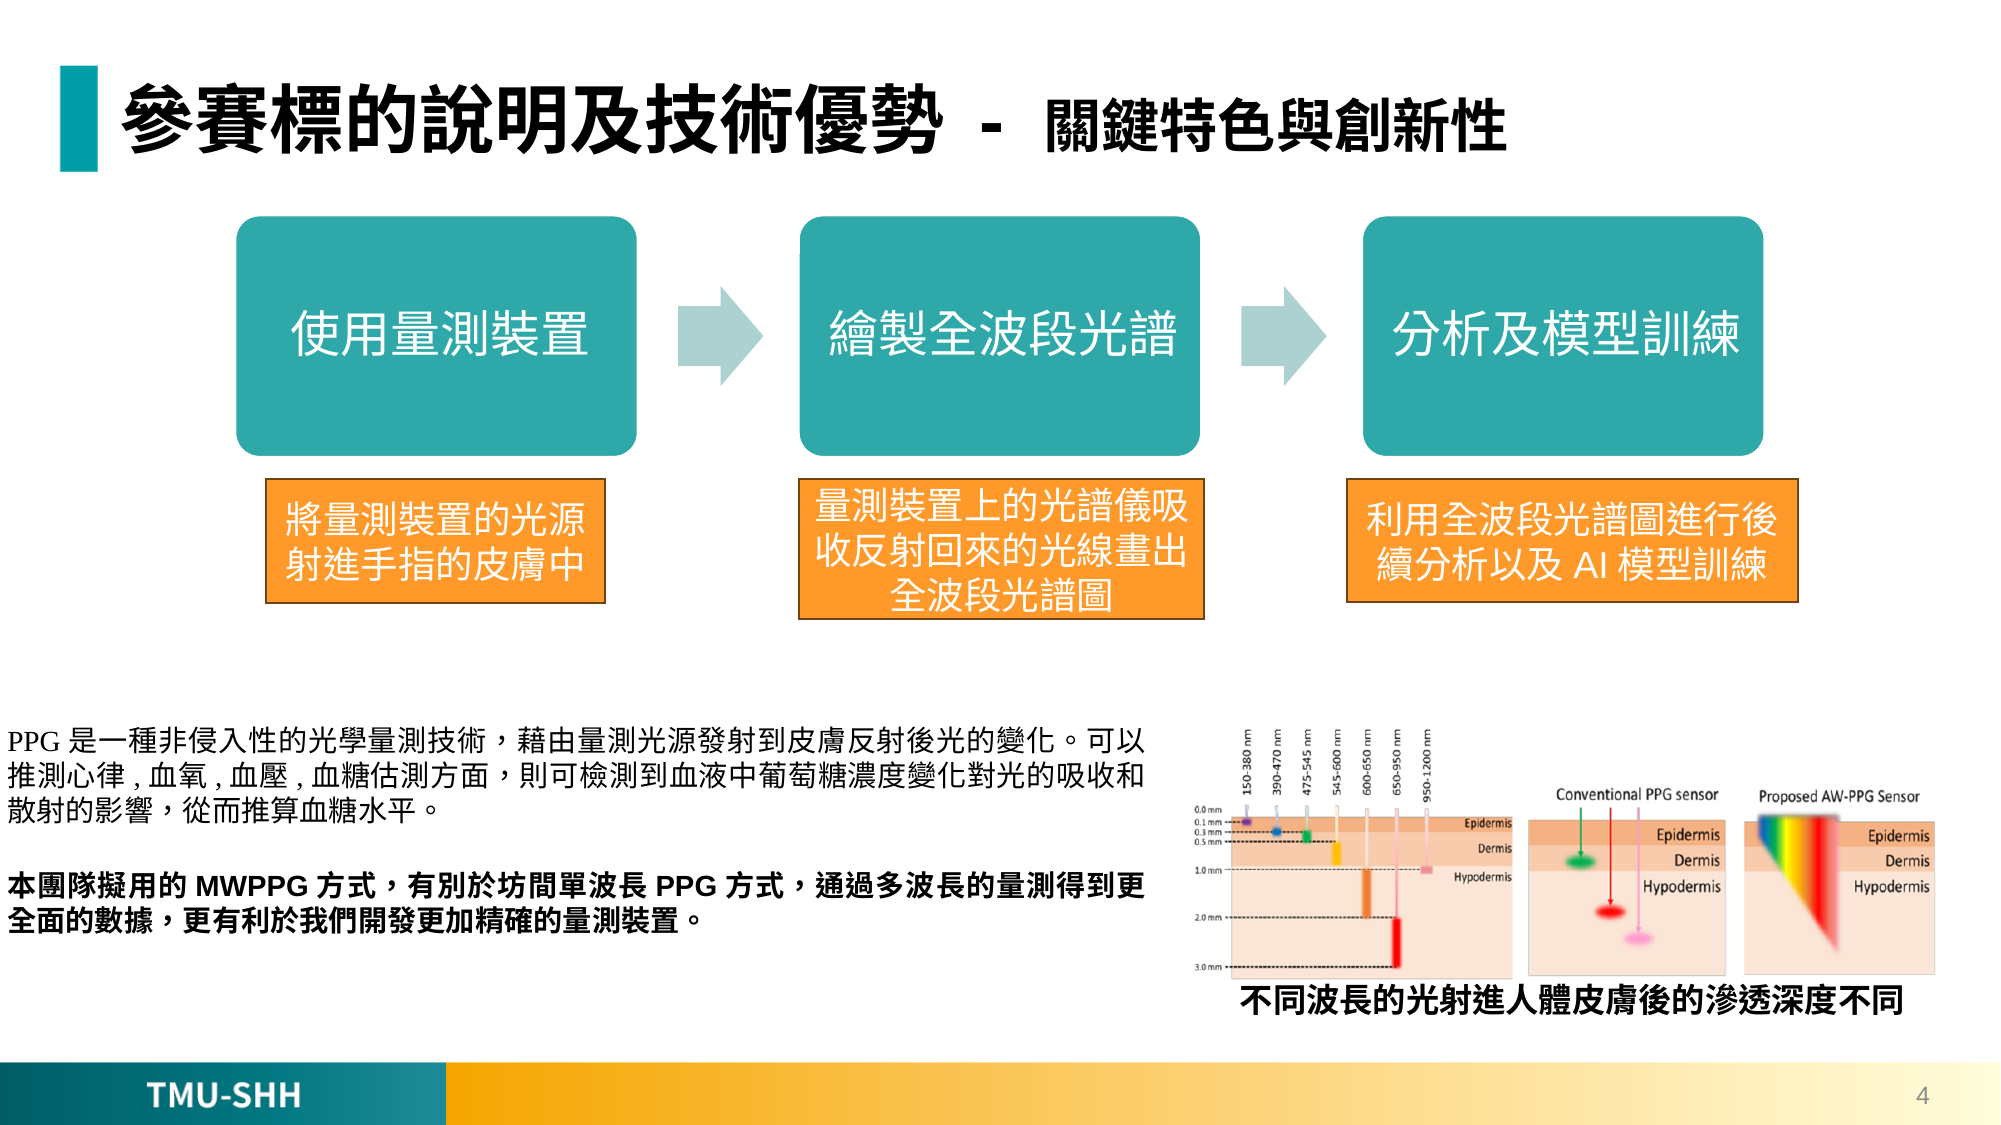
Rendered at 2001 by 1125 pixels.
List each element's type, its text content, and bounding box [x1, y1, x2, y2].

text_box 不同波長的光射進人體皮膚後的滲透深度不同 [1180, 972, 1965, 1027]
picture [0, 0, 2001, 1125]
slide_number 4 [1740, 1065, 1945, 1125]
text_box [233, 135, 1799, 619]
title 參賽標的說明及技術優勢 - 關鍵特色與創新性 [104, 60, 1945, 174]
text_box PPG是一種非侵入性的光學量測技術，藉由量測光源發射到皮膚反射後光的變化。可以推測心律,血氧,血壓,血糖估測方面，則可檢測到血液中葡萄糖濃度變化對光的吸收和散射的影響，從而推算血糖水平。 本團隊擬用的MWPPG方式，有別於坊間單波長PPG方式，通過多波長的量測得到更全面的數據，更有利於我們開發更加精確的量測裝置。 [0, 714, 1161, 945]
